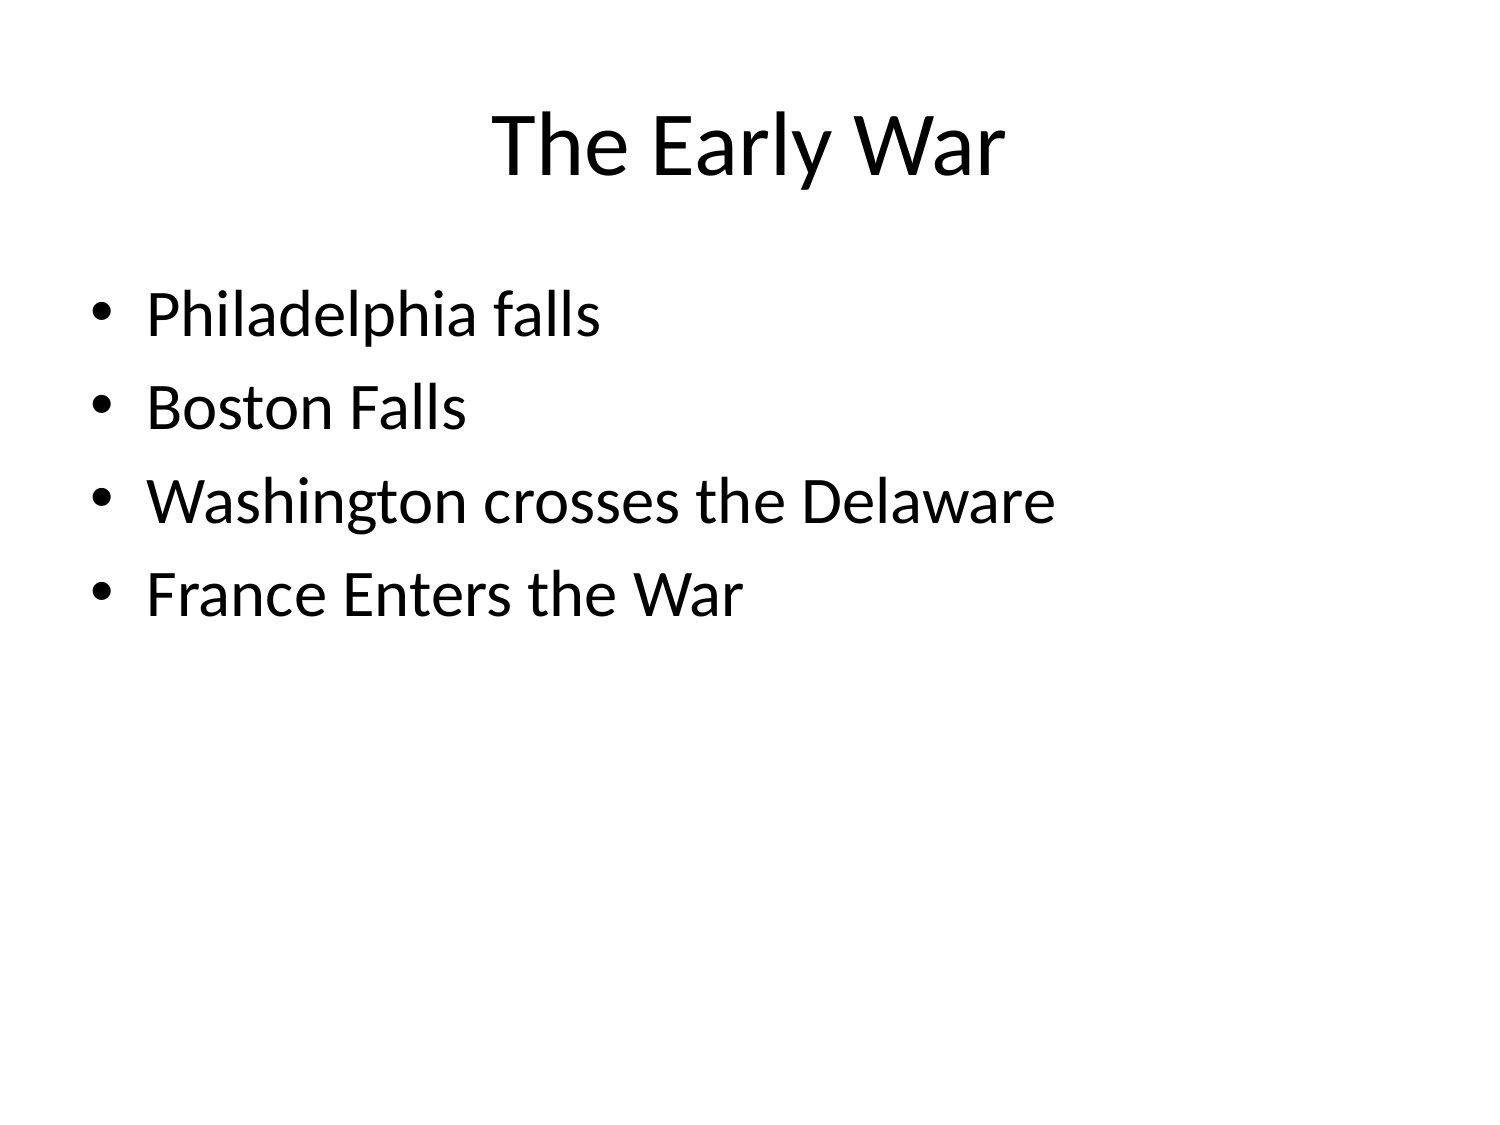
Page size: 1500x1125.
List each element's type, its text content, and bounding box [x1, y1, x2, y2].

list Philadelphia falls Boston Falls Washington crosses the Delaware France Enters the War [75, 262, 1425, 1005]
title The Early War [75, 45, 1425, 233]
